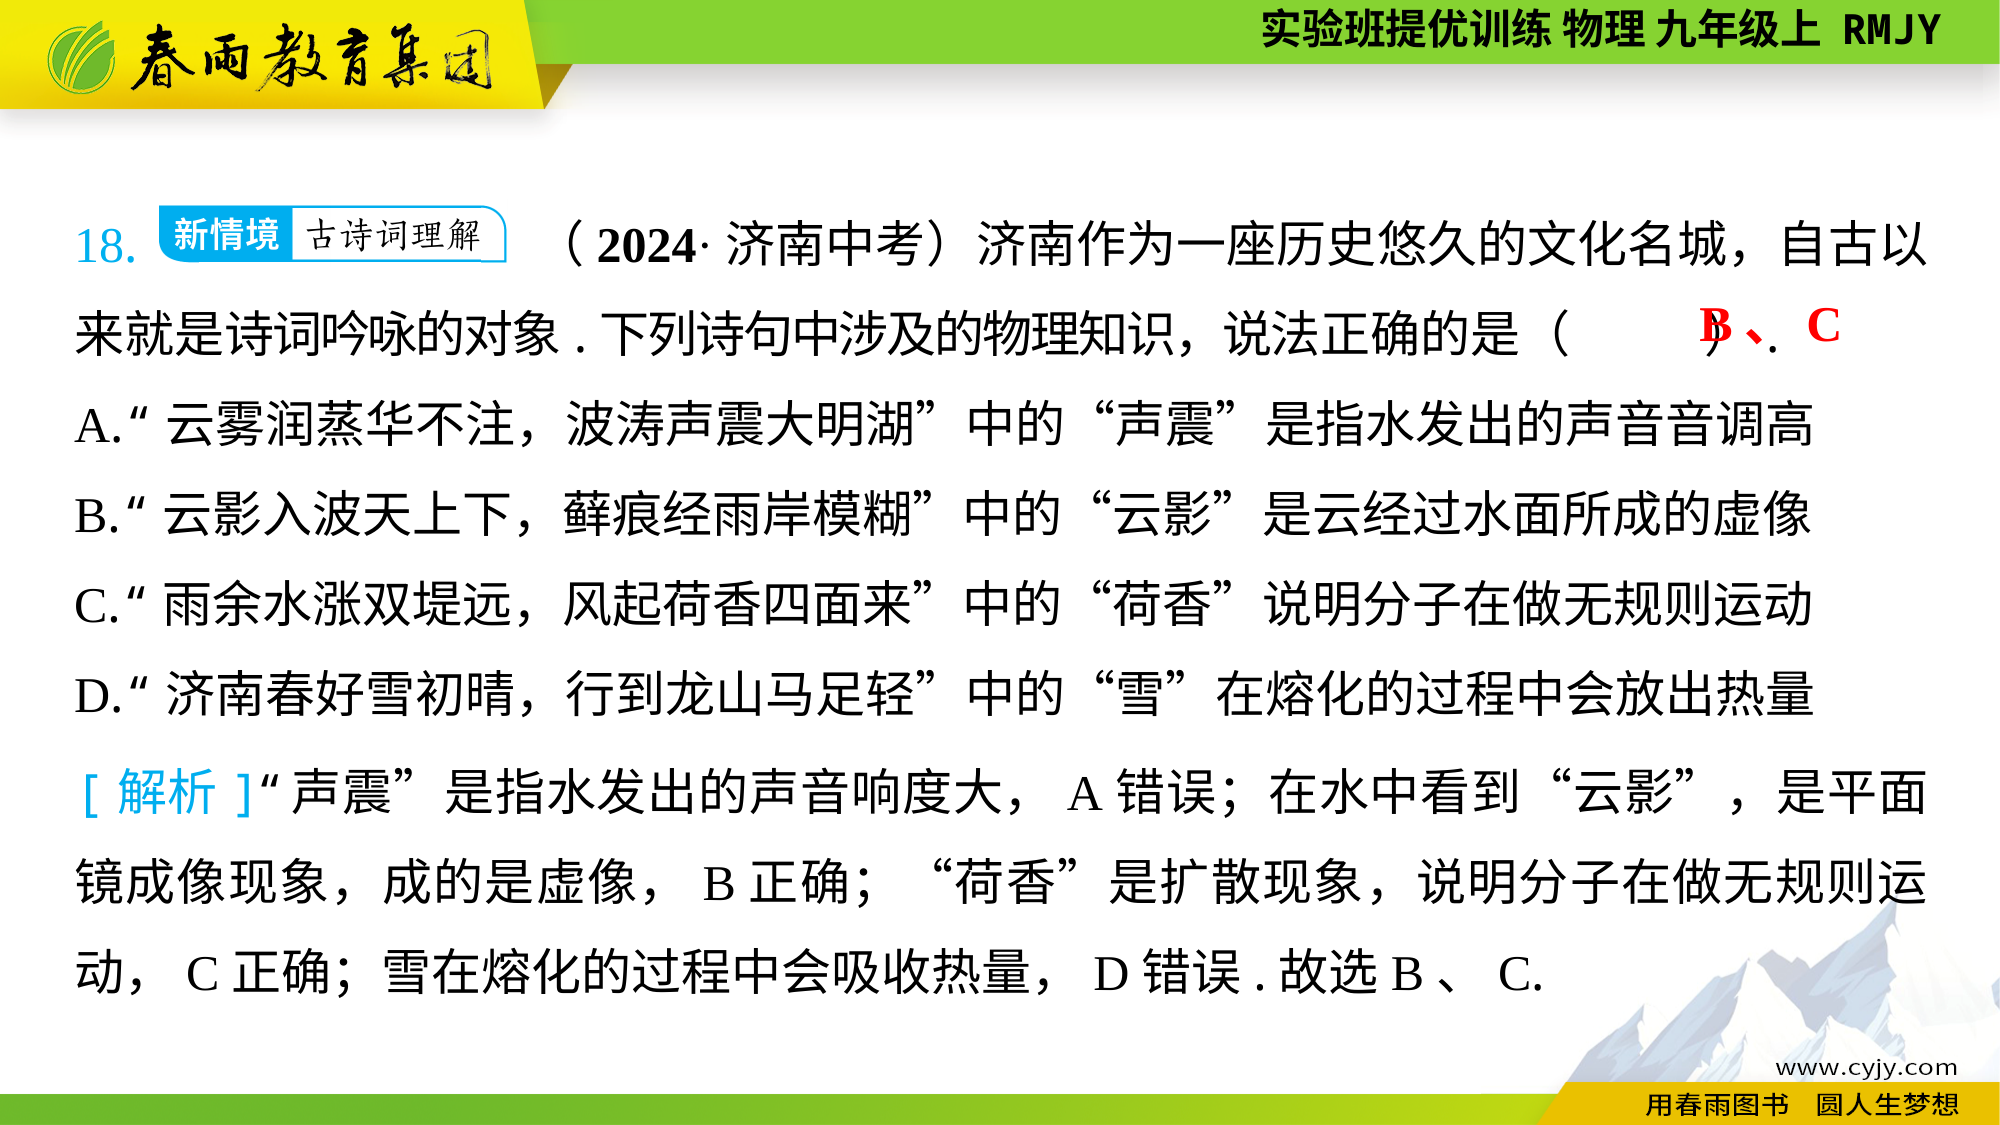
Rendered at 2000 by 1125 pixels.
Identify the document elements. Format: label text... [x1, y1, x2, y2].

list 18. （多选）（2024·济南中考）济南作为一座历史悠久的文化名城，自古以来就是诗词吟咏的对象.下列诗句中涉及的物理知识，说法正确的是（ ）. A.“云雾润蒸华不注，波涛声震大明湖”中的“声震”是指水发出的声音音调高 B.“云影入波天上下，藓痕经雨岸模糊”中的“云影”是云经过水面所成的虚像 C.“雨余水涨双堤远，风起荷香四面来”中的“荷香”说明分子在做无规则运动 D.“济南春好雪初晴，行到龙山马足轻”中的“雪”在熔化的过程中会放出热量 [59, 174, 1944, 723]
text_box B、C [1684, 283, 1858, 359]
picture [0, 0, 2000, 1125]
text_box [解析]“声震”是指水发出的声音响度大，A错误；在水中看到“云影”，是平面镜成像现象，成的是虚像，B正确；“荷香”是扩散现象，说明分子在做无规则运动，C正确；雪在熔化的过程中会吸收热量，D错误.故选B、C. [59, 723, 1944, 1009]
